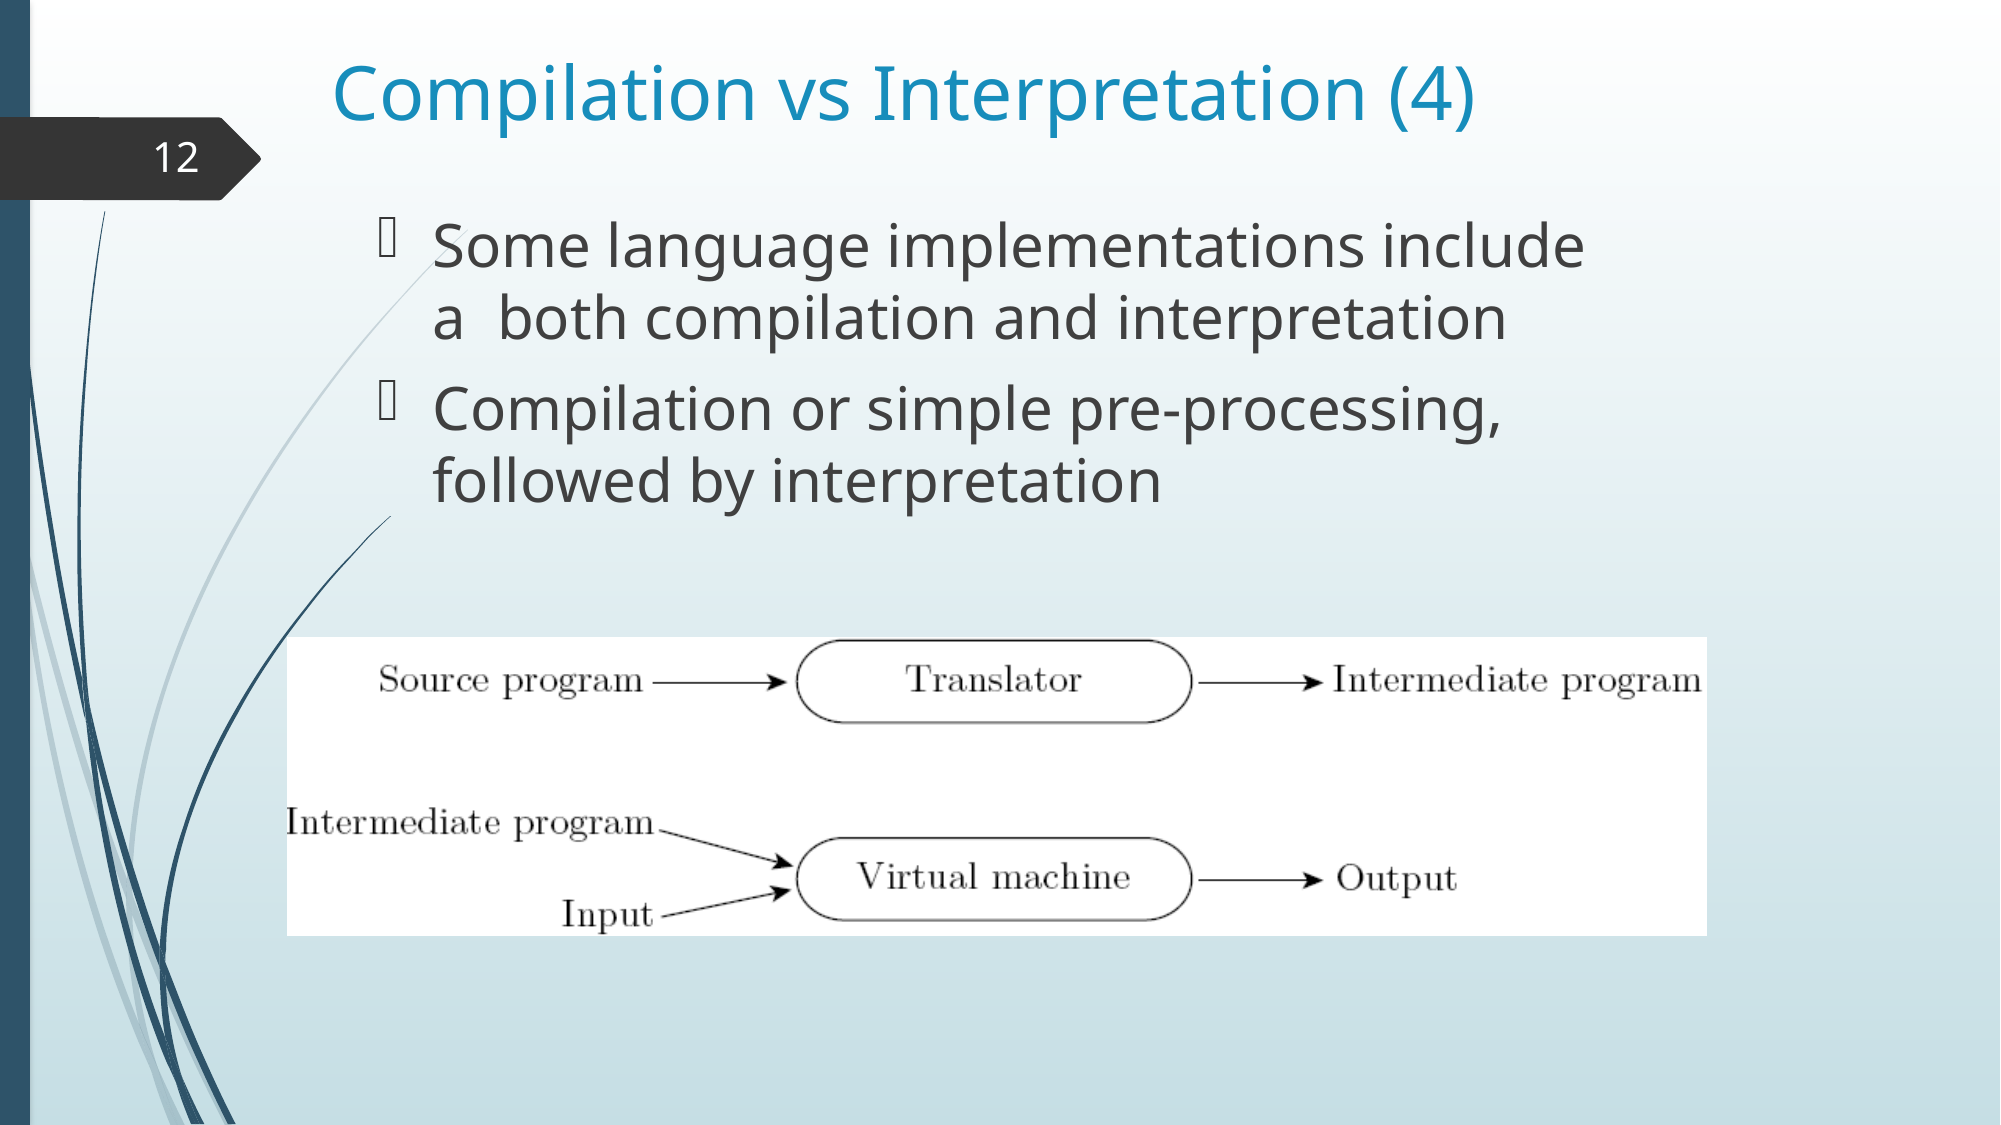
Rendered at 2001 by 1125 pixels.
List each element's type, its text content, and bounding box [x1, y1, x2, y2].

list Some language implementations include a both compilation and interpretation Compilation or simple pre-processing, followed by interpretation [362, 200, 1638, 636]
picture [287, 637, 1707, 937]
title Compilation vs Interpretation (4) [316, 37, 1713, 225]
slide_number 12 [87, 129, 216, 190]
